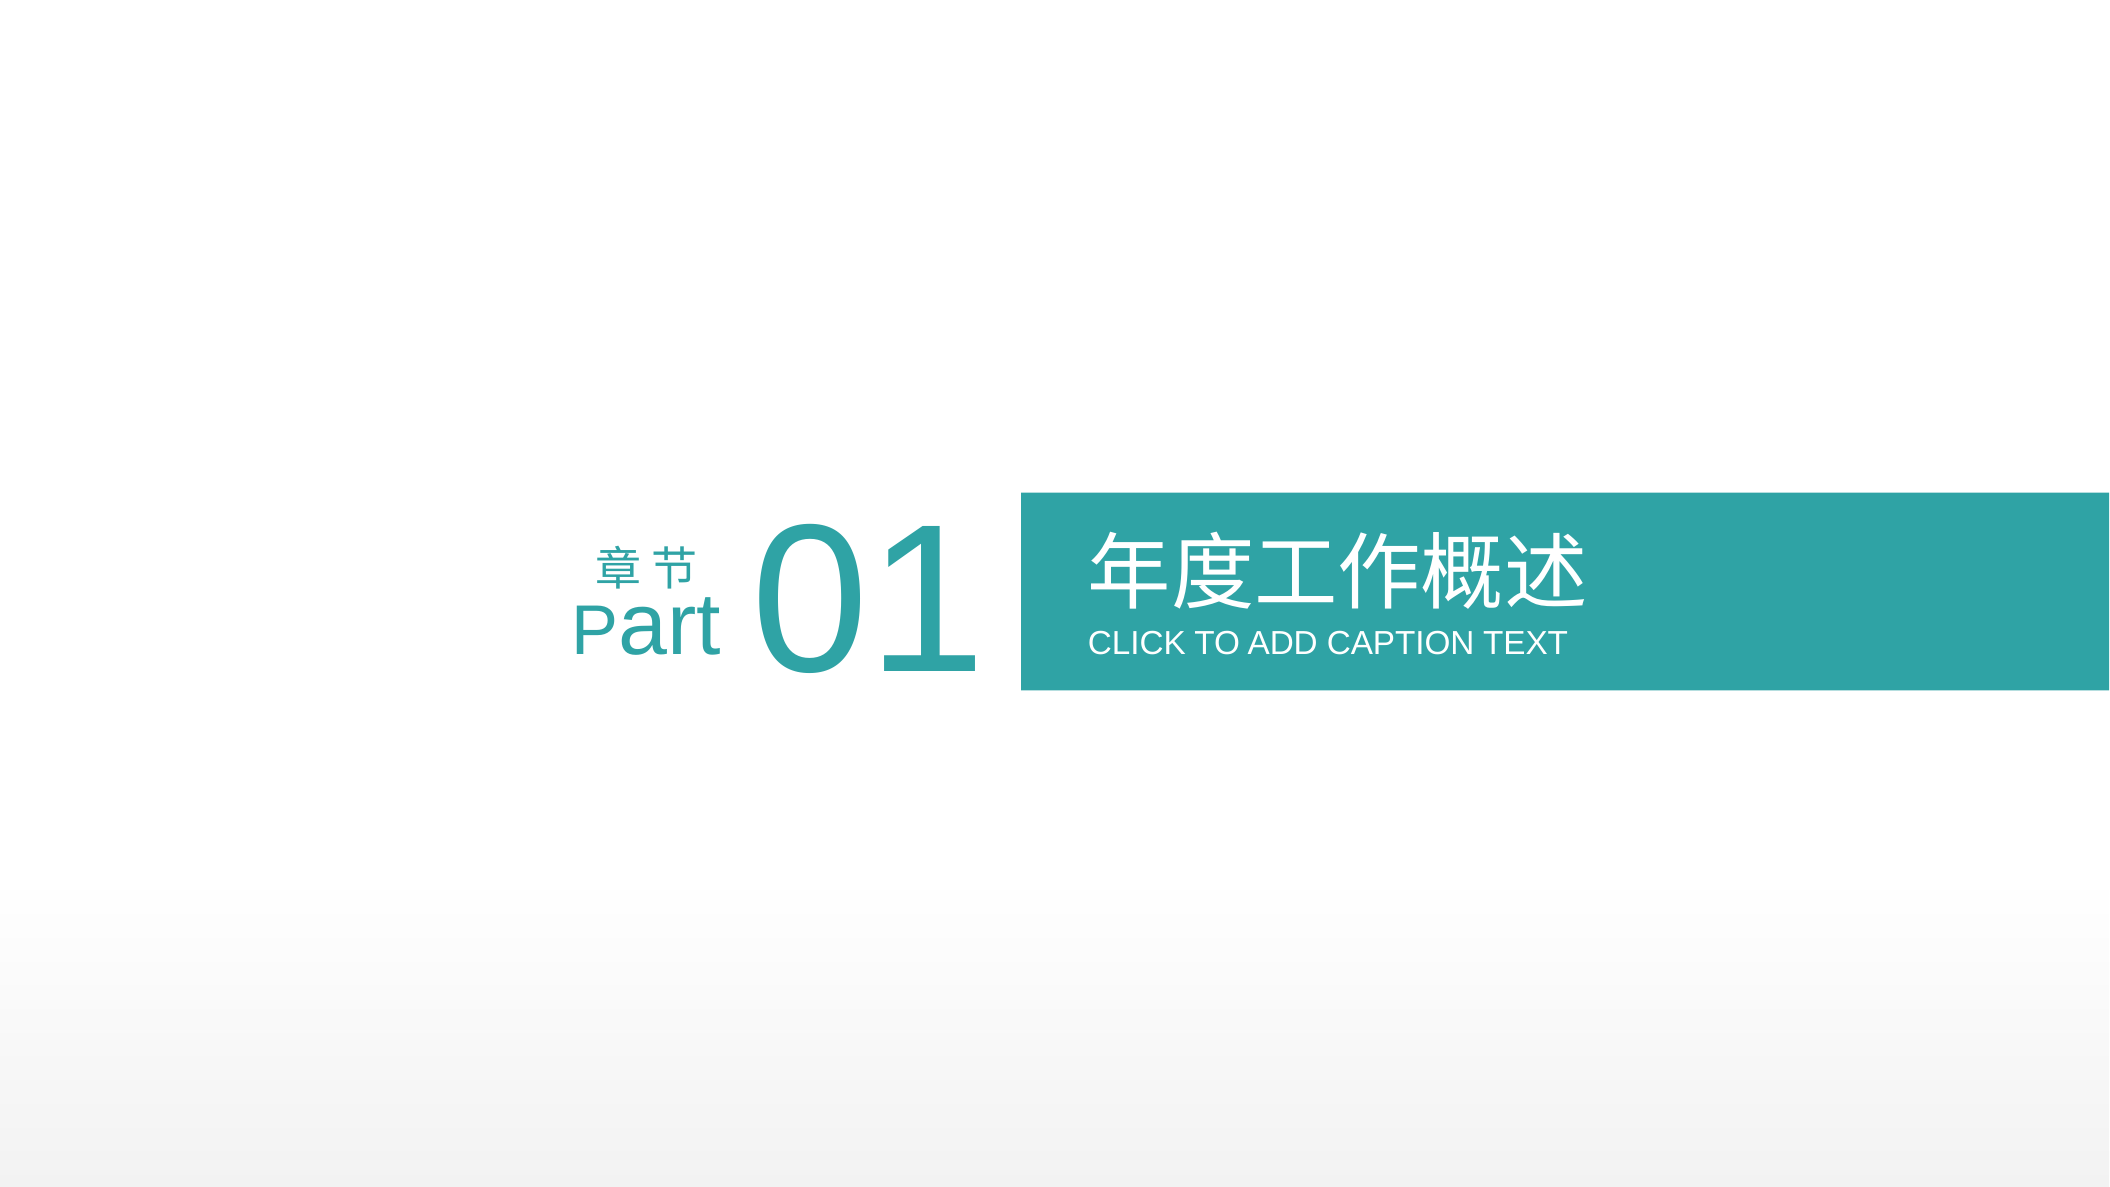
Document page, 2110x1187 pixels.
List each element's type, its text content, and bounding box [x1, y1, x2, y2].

text_box 01 [751, 460, 986, 714]
text_box [1021, 492, 2110, 691]
text_box Part [571, 566, 722, 673]
text_box CLICK TO ADD CAPTION TEXT [1087, 625, 1787, 662]
text_box 章 节 [595, 539, 698, 595]
text_box 年度工作概述 [1087, 530, 1787, 621]
